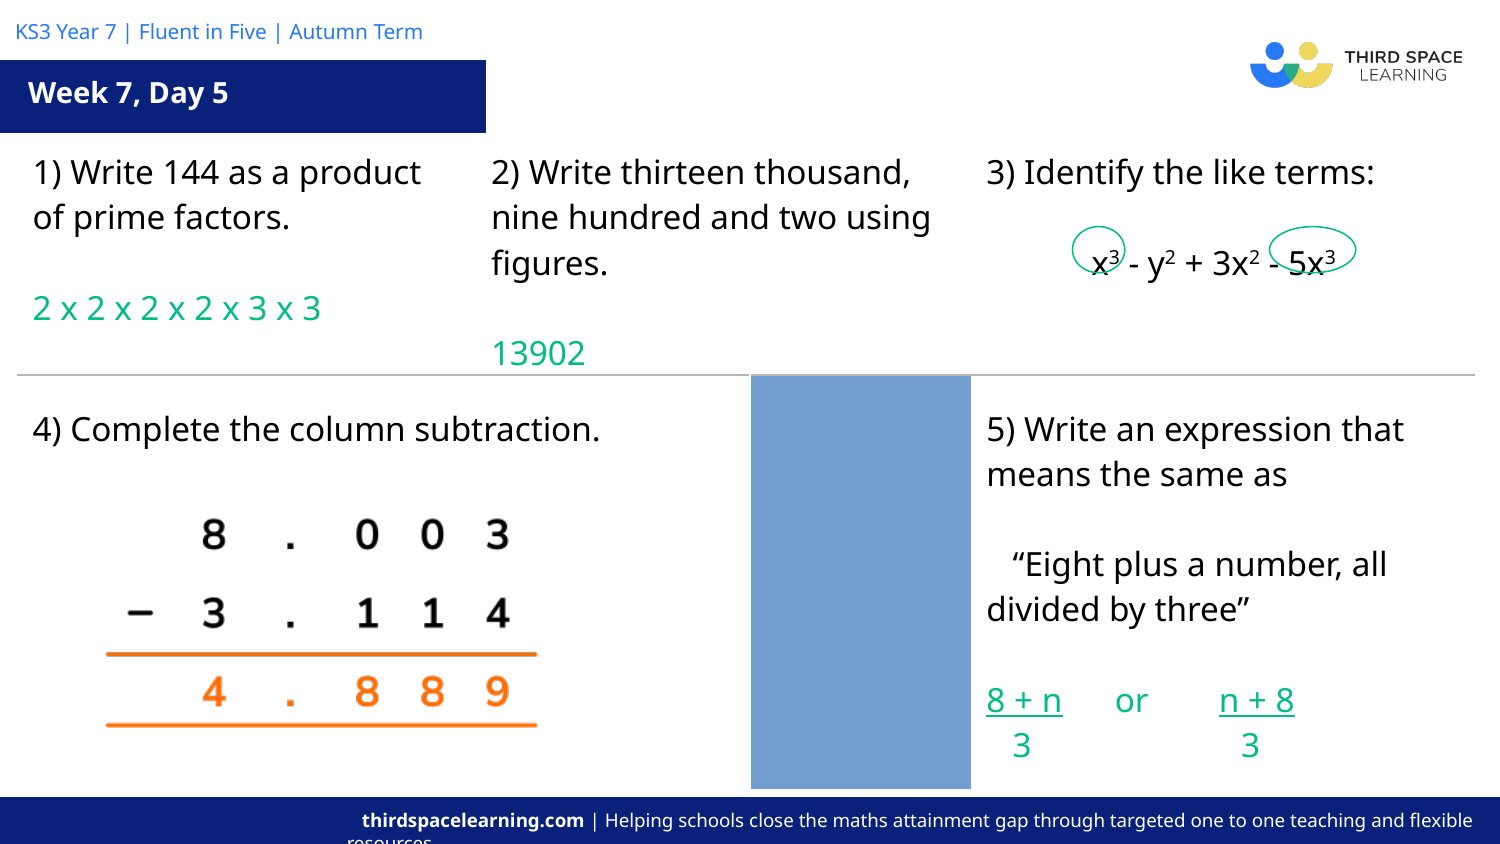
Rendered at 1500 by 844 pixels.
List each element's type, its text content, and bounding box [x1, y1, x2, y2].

table_cell 5) Write an expression that means the same as “Eight plus a number, all divided by three” 8 + n or n + 8 3 3 [972, 376, 1474, 788]
text_box [1072, 226, 1125, 273]
table_header 3) Identify the like terms: x3 - y2 + 3x2 - 5x3 [972, 142, 1474, 374]
table_header 2) Write thirteen thousand, nine hundred and two using figures. 13902 [477, 142, 971, 374]
text_box Week 7, Day 5 [13, 59, 383, 125]
picture [1250, 33, 1465, 99]
table_cell 4) Complete the column subtraction. [19, 376, 749, 788]
text_box [1269, 226, 1356, 273]
table_header 1) Write 144 as a product of prime factors. 2 x 2 x 2 x 2 x 3 x 3 [19, 142, 475, 374]
picture [106, 506, 539, 728]
